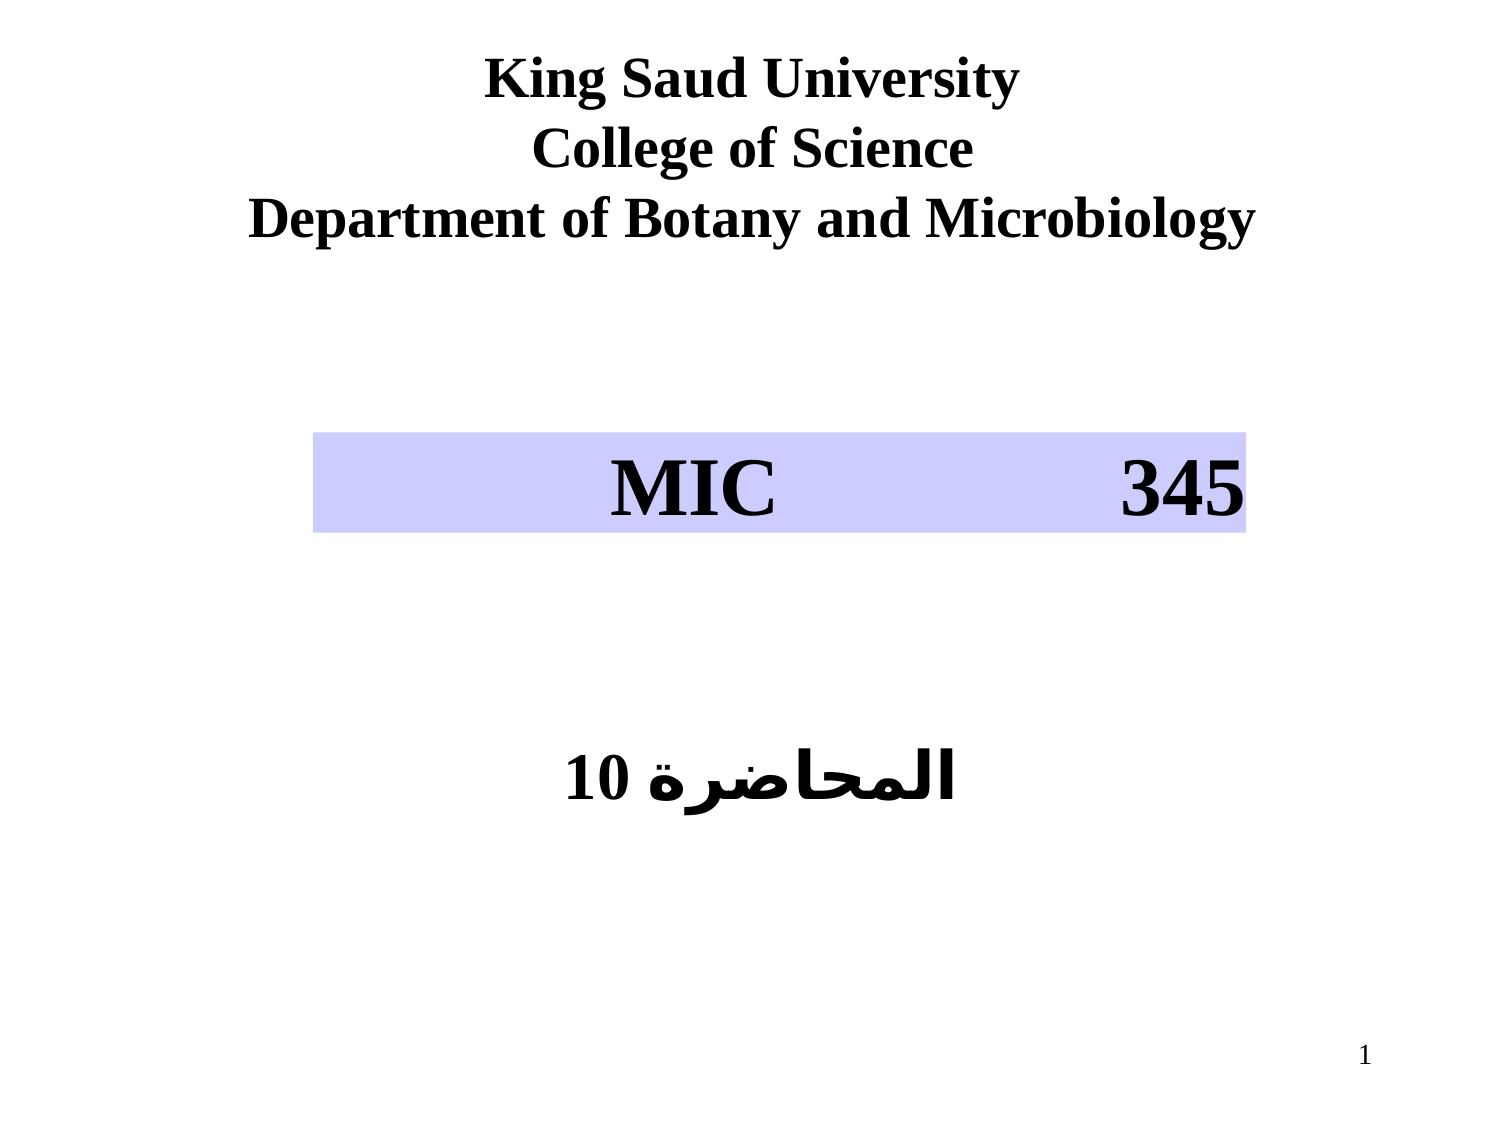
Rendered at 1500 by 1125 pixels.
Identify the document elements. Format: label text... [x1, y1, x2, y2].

text_box King Saud University College of Science Department of Botany and Microbiology [243, 39, 1262, 250]
text_box المحاضرة 10 [437, 732, 1086, 813]
text_box MIC 345 [312, 432, 1247, 533]
slide_number 1 [1341, 1035, 1377, 1125]
